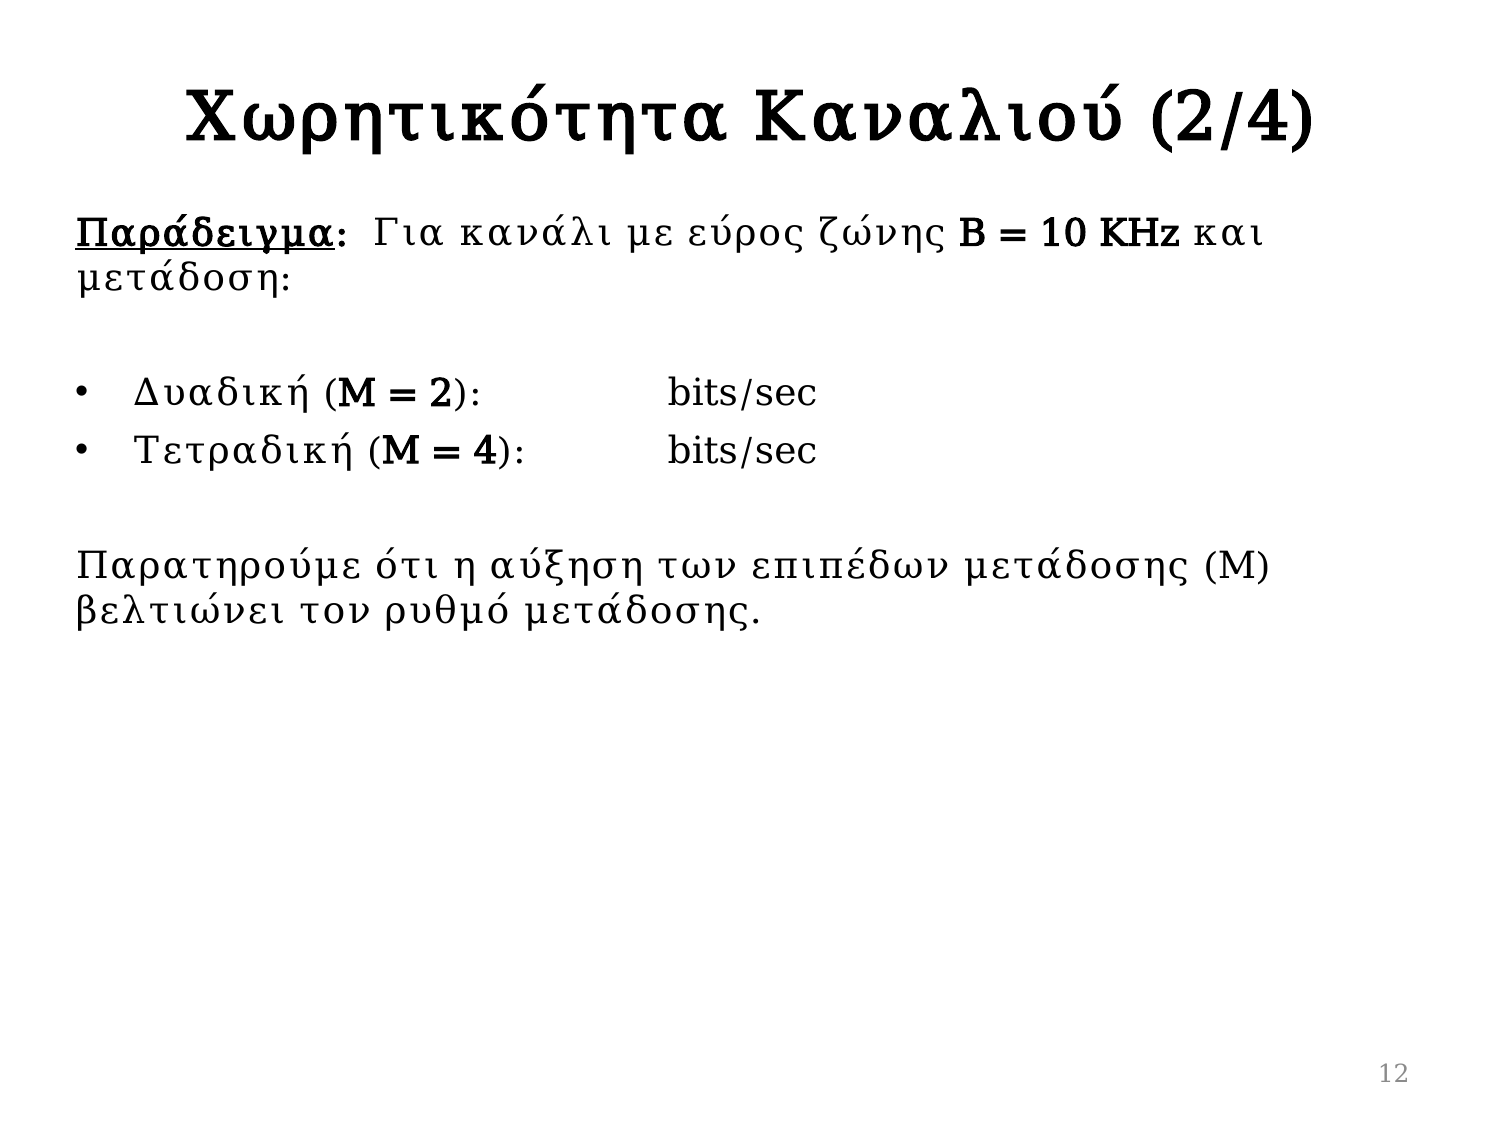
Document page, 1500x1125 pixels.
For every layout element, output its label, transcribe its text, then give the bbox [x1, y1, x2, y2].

slide_number 12 [1222, 1042, 1425, 1103]
title Χωρητικότητα Καναλιού (2/4) [75, 72, 1425, 153]
